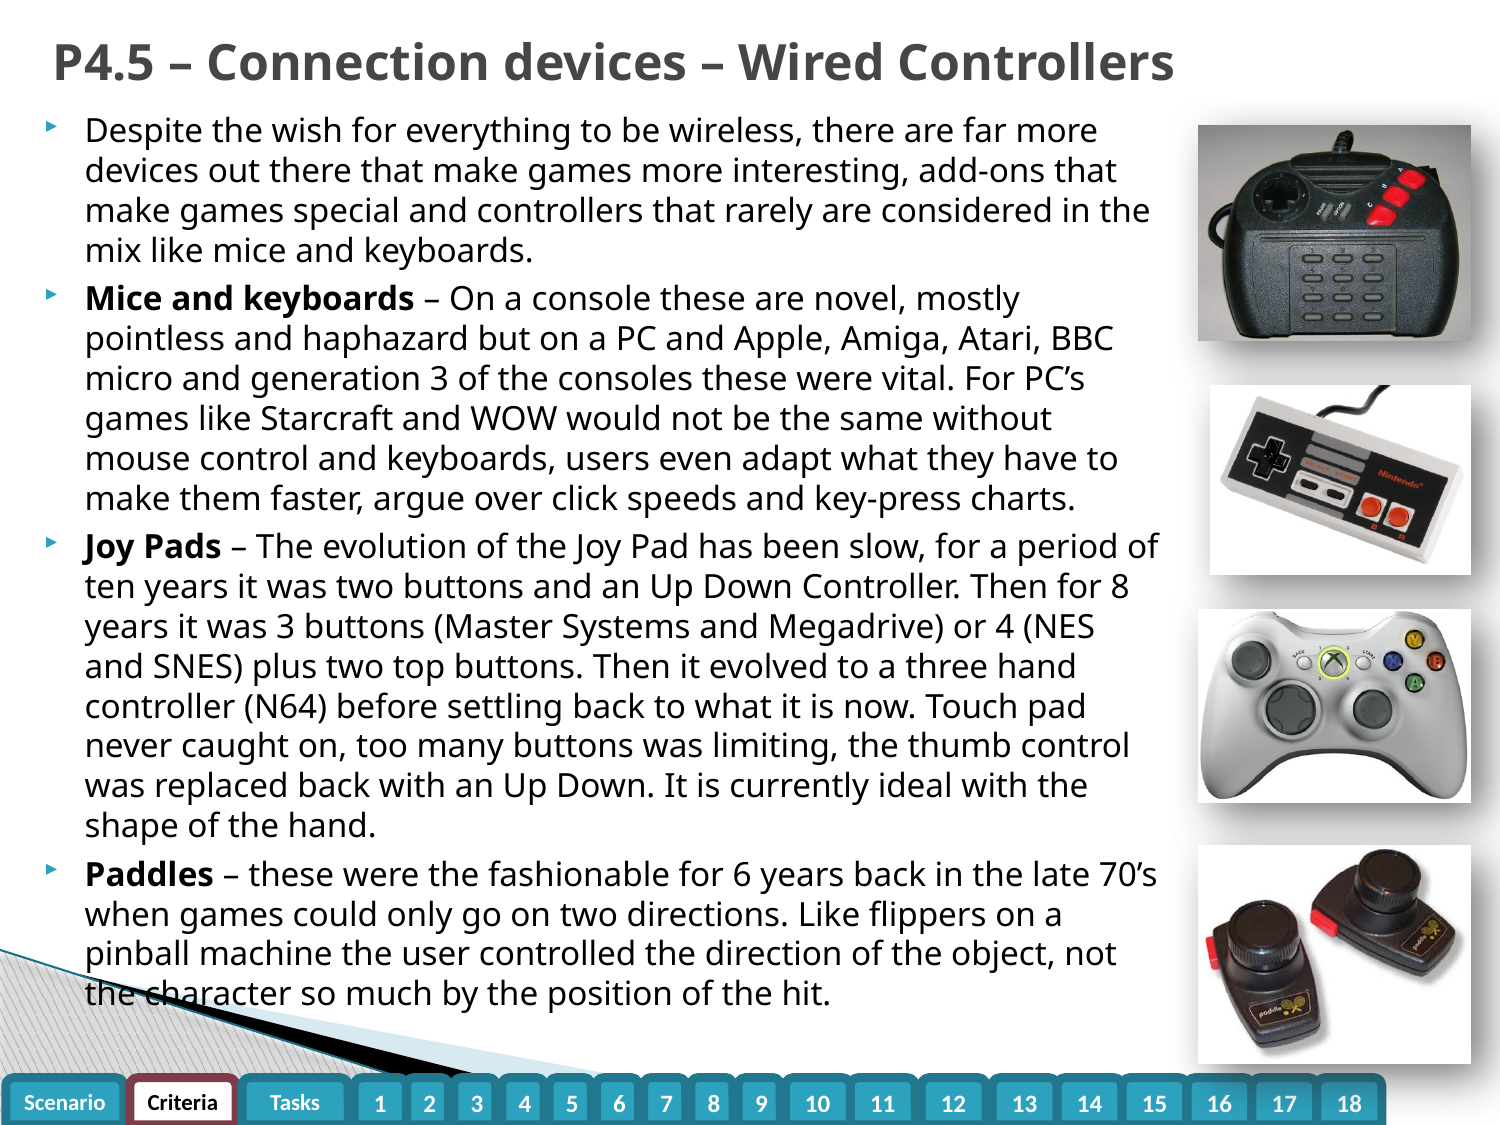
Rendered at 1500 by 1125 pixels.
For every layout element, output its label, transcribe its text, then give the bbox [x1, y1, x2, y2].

picture [1210, 385, 1471, 575]
picture [1198, 845, 1471, 1064]
picture [1198, 125, 1471, 341]
title P4.5 – Connection devices – Wired Controllers [37, 19, 1471, 102]
list Despite the wish for everything to be wireless, there are far more devices out there that make games more interesting, add-ons that make games special and controllers that rarely are considered in the mix like mice and keyboards. Mice and keyboards – On a console these are novel, mostly pointless and haphazard but on a PC and Apple, Amiga, Atari, BBC micro and generation 3 of the consoles these were vital. For PC’s games like Starcraft and WOW would not be the same without mouse control and keyboards, users even adapt what they have to make them faster, argue over click speeds and key-press charts. Joy Pads – The evolution of the Joy Pad has been slow, for a period of ten years it was two buttons and an Up Down Controller. Then for 8 years it was 3 buttons (Master Systems and Megadrive) or 4 (NES and SNES) plus two top buttons. Then it evolved to a three hand controller (N64) before settling back to what it is now. Touch pad never caught on, too many buttons was limiting, the thumb control was replaced back with an Up Down. It is currently ideal with the shape of the hand. Paddles – these were the fashionable for 6 years back in the late 70’s when games could only go on two directions. Like flippers on a pinball machine the user controlled the direction of the object, not the character so much by the position of the hit. [29, 101, 1176, 1035]
picture [1198, 609, 1471, 803]
